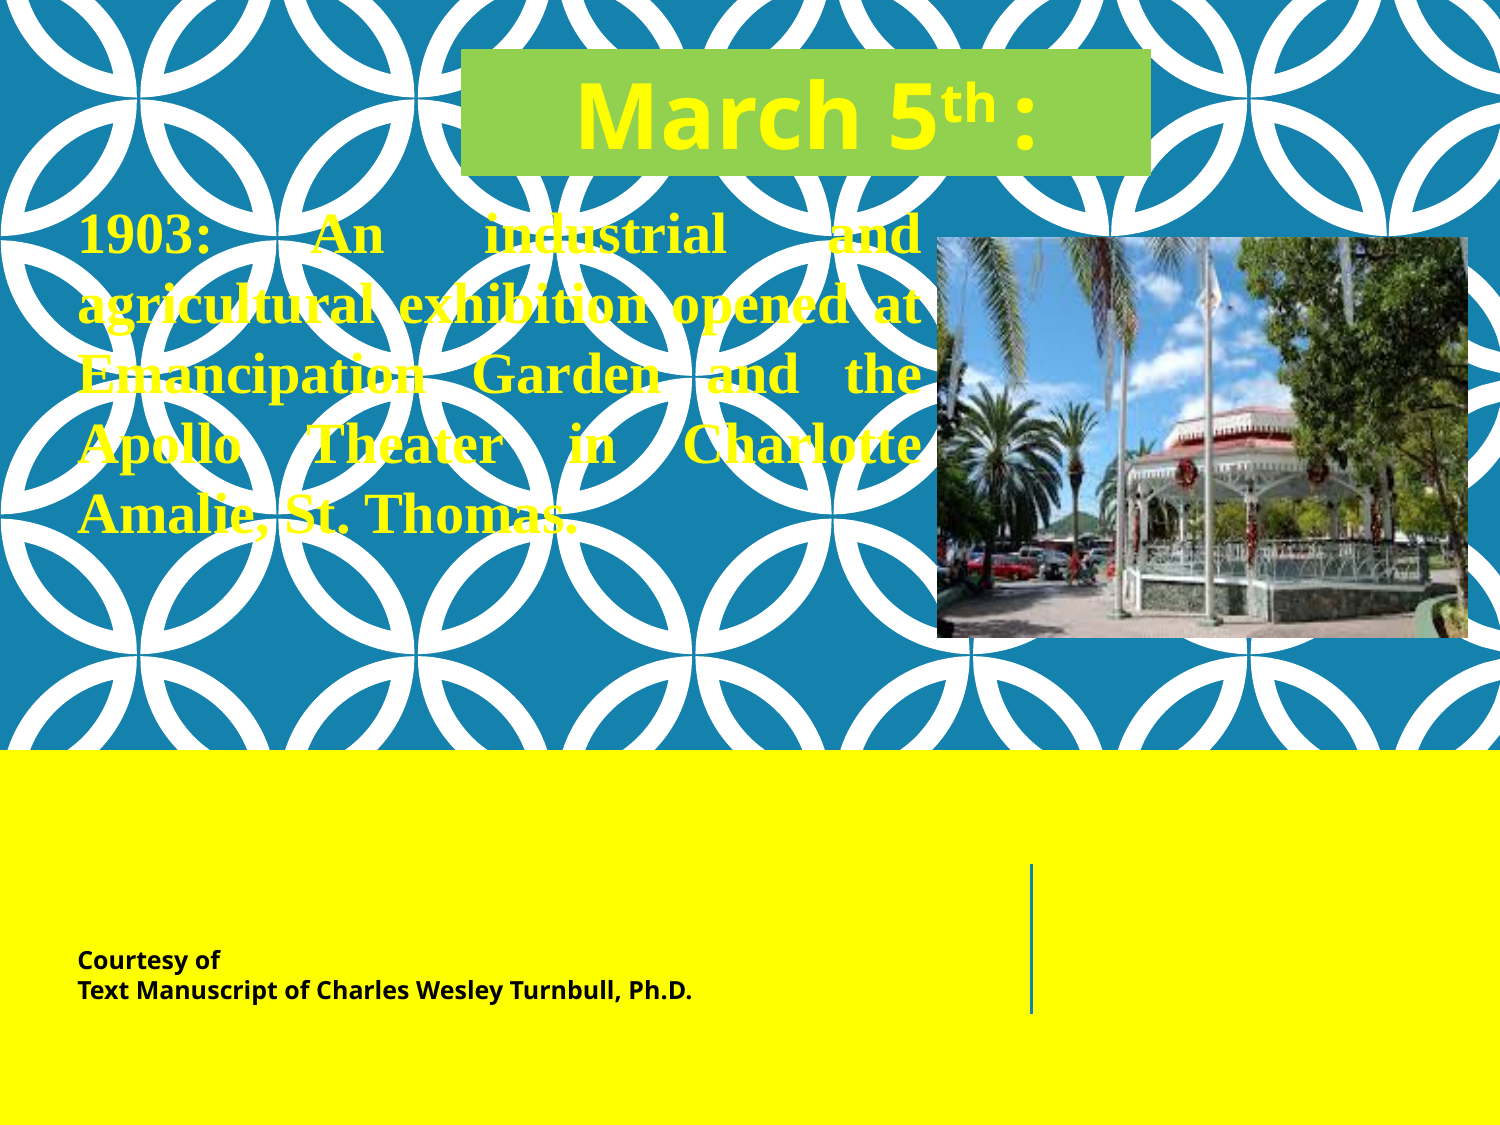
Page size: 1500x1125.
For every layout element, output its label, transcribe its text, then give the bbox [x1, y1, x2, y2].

text_box March 5th : [461, 49, 1151, 176]
picture [937, 237, 1468, 638]
text_box Courtesy of Text Manuscript of Charles Wesley Turnbull, Ph.D. [62, 937, 1463, 1013]
text_box 1903: An industrial and agricultural exhibition opened at Emancipation Garden and the Apollo Theater in Charlotte Amalie, St. Thomas. [62, 187, 938, 553]
